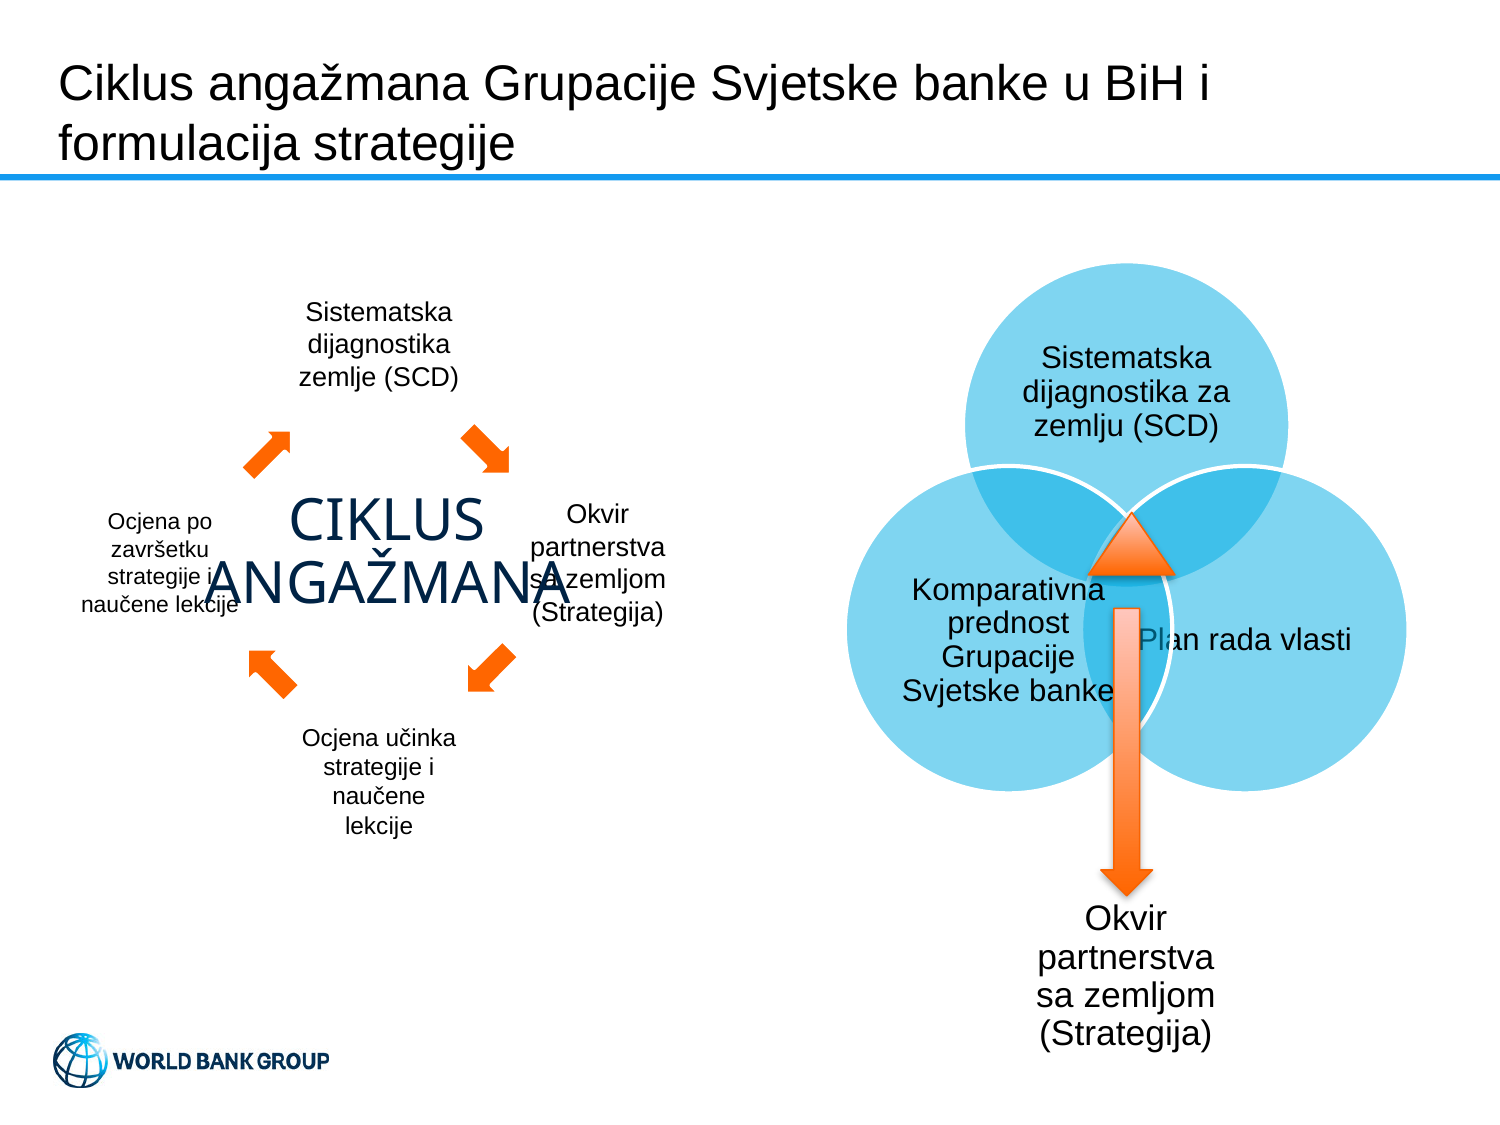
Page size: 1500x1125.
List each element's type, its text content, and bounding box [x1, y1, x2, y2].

picture [53, 1033, 329, 1088]
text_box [187, 503, 588, 604]
picture [77, 1045, 85, 1055]
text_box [844, 182, 1409, 1081]
picture [69, 1043, 79, 1050]
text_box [0, 269, 763, 854]
title Ciklus angažmana Grupacije Svjetske banke u BiH i formulacija strategije [58, 49, 1447, 174]
picture [0, 174, 1500, 180]
